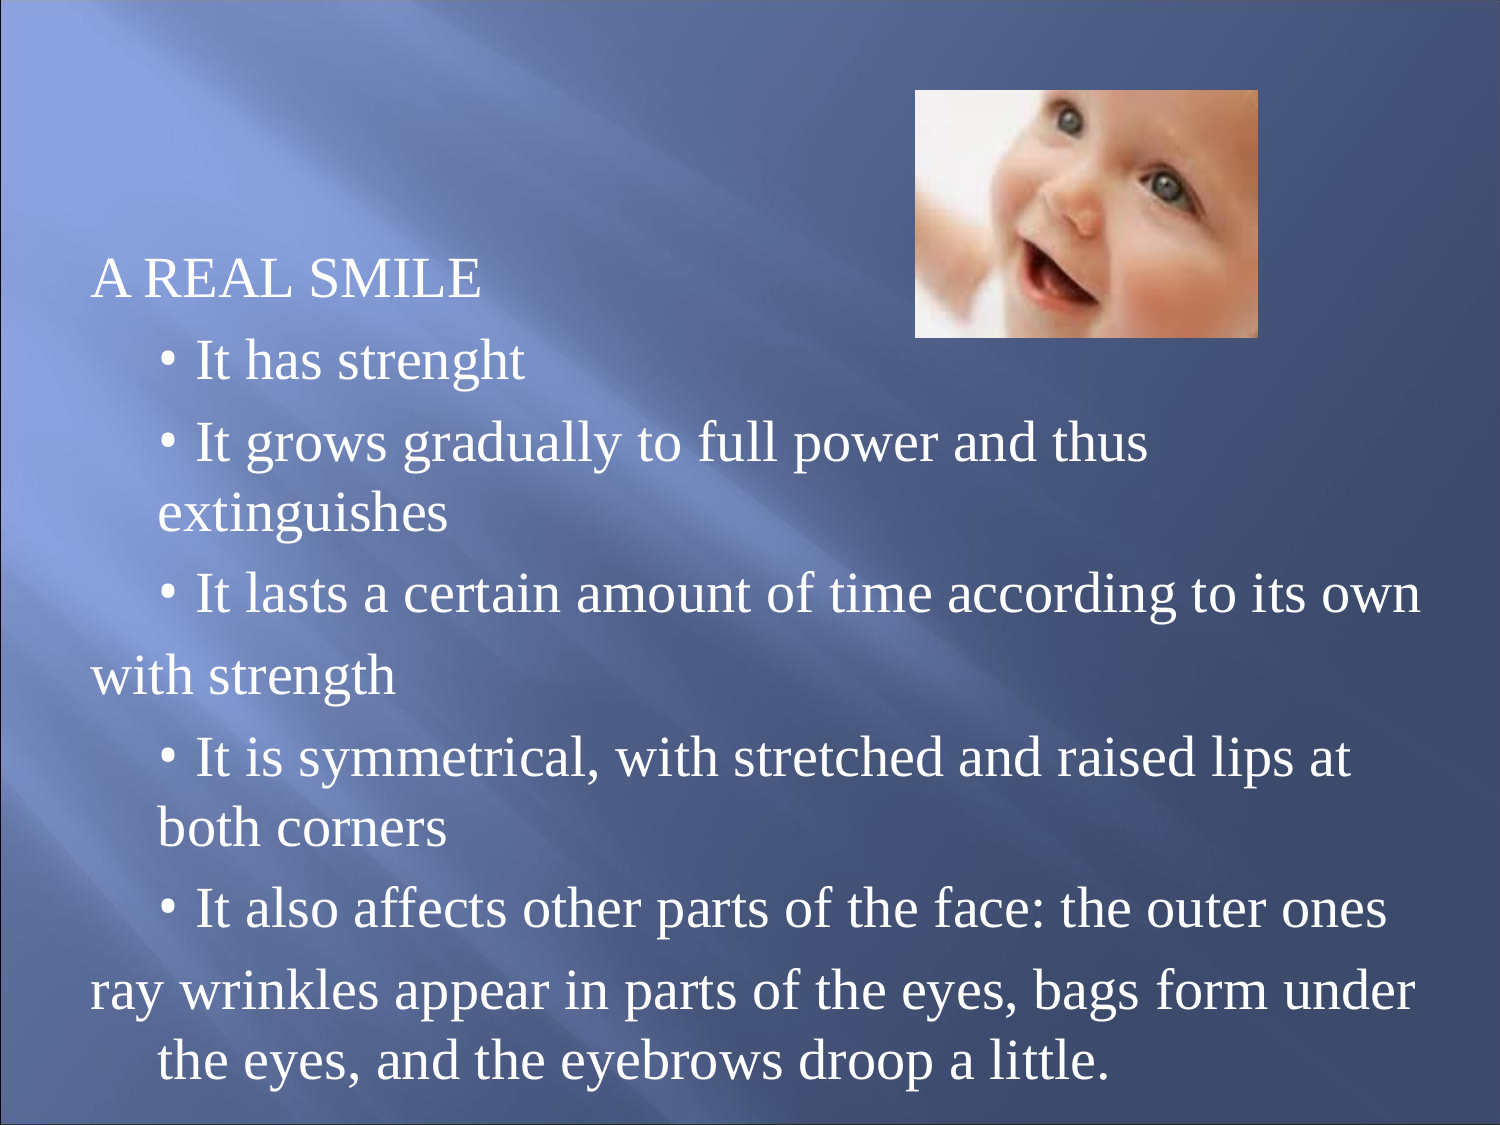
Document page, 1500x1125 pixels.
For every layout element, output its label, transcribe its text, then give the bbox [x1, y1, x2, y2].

picture [0, 0, 1500, 1125]
list A REAL SMILE • It has strenght • It grows gradually to full power and thus extinguishes • It lasts a certain amount of time according to its own with strength • It is symmetrical, with stretched and raised lips at both corners • It also affects other parts of the face: the outer ones ray wrinkles appear in parts of the eyes, bags form under the eyes, and the eyebrows droop a little. [53, 231, 1459, 1005]
